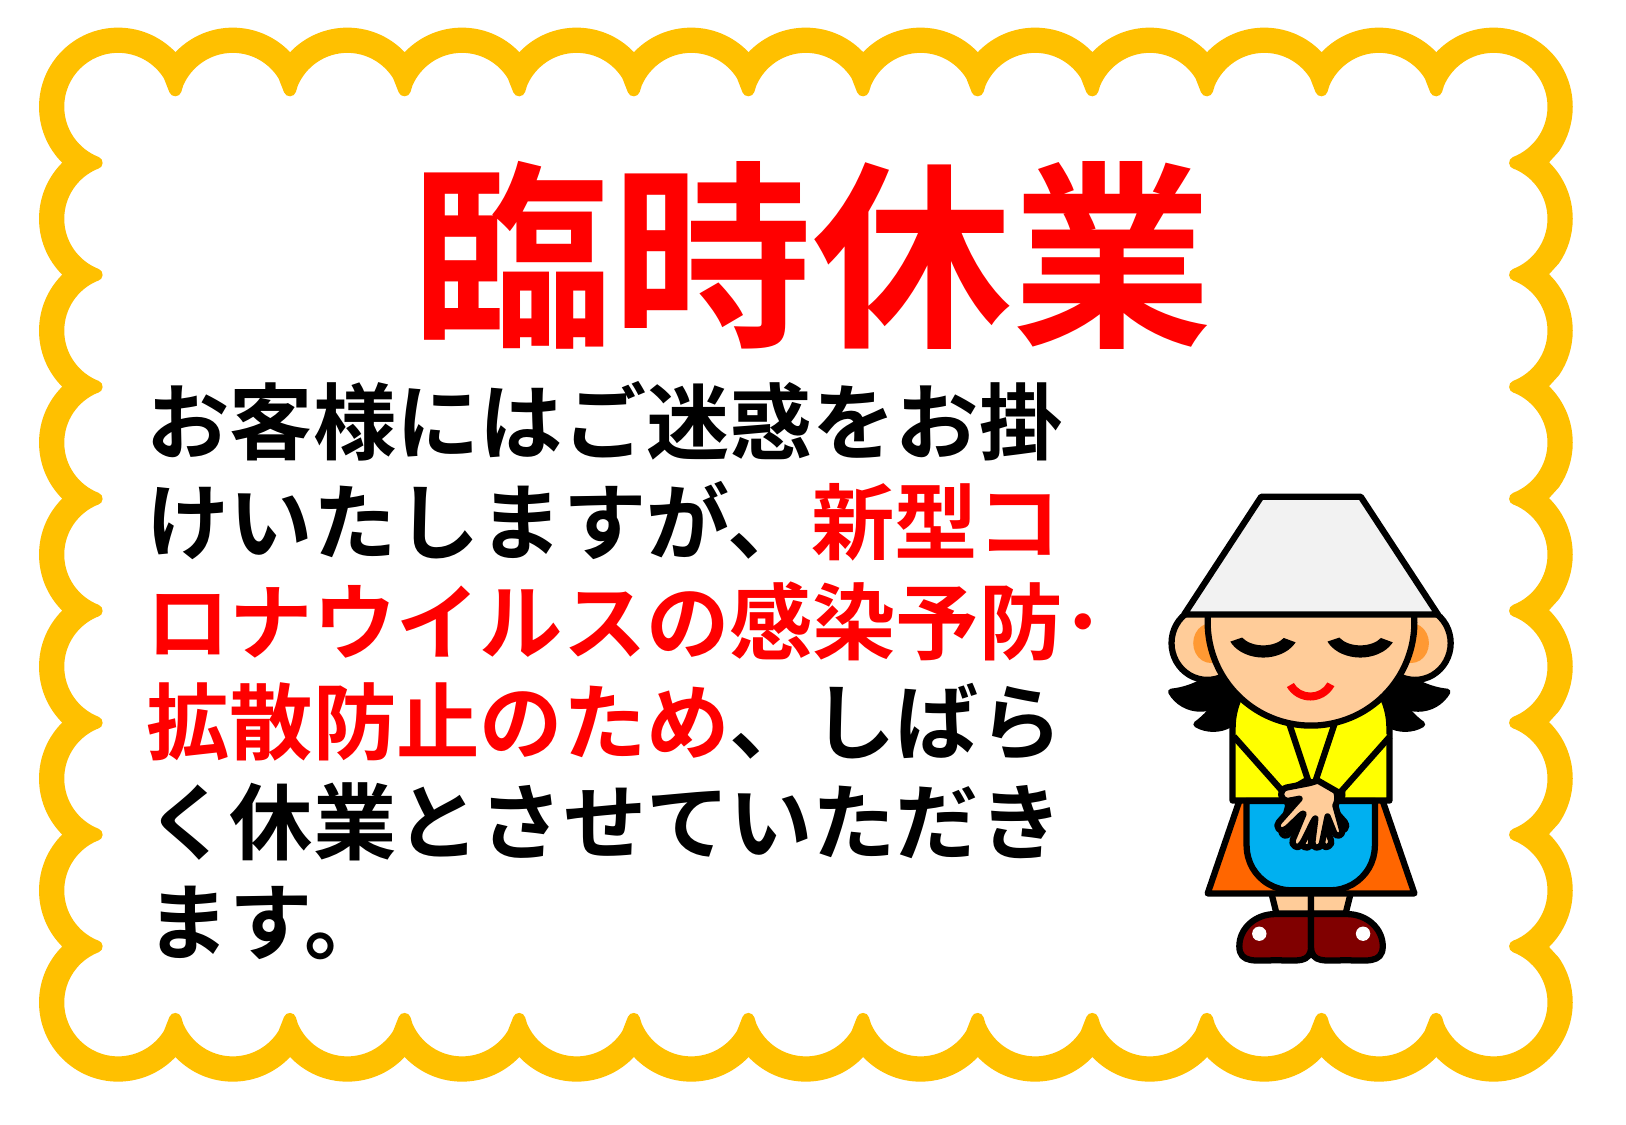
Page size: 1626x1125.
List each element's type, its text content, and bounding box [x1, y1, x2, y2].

text_box [43, 380, 1569, 1078]
text_box [43, 31, 1569, 124]
text_box お客様にはご迷惑をお掛けいたしますが、新型コロナウイルスの感染予防･拡散防止のため、しばらく休業とさせていただきます。 [132, 362, 1143, 978]
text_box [1171, 496, 1451, 961]
text_box 臨時休業 [0, 124, 1625, 380]
